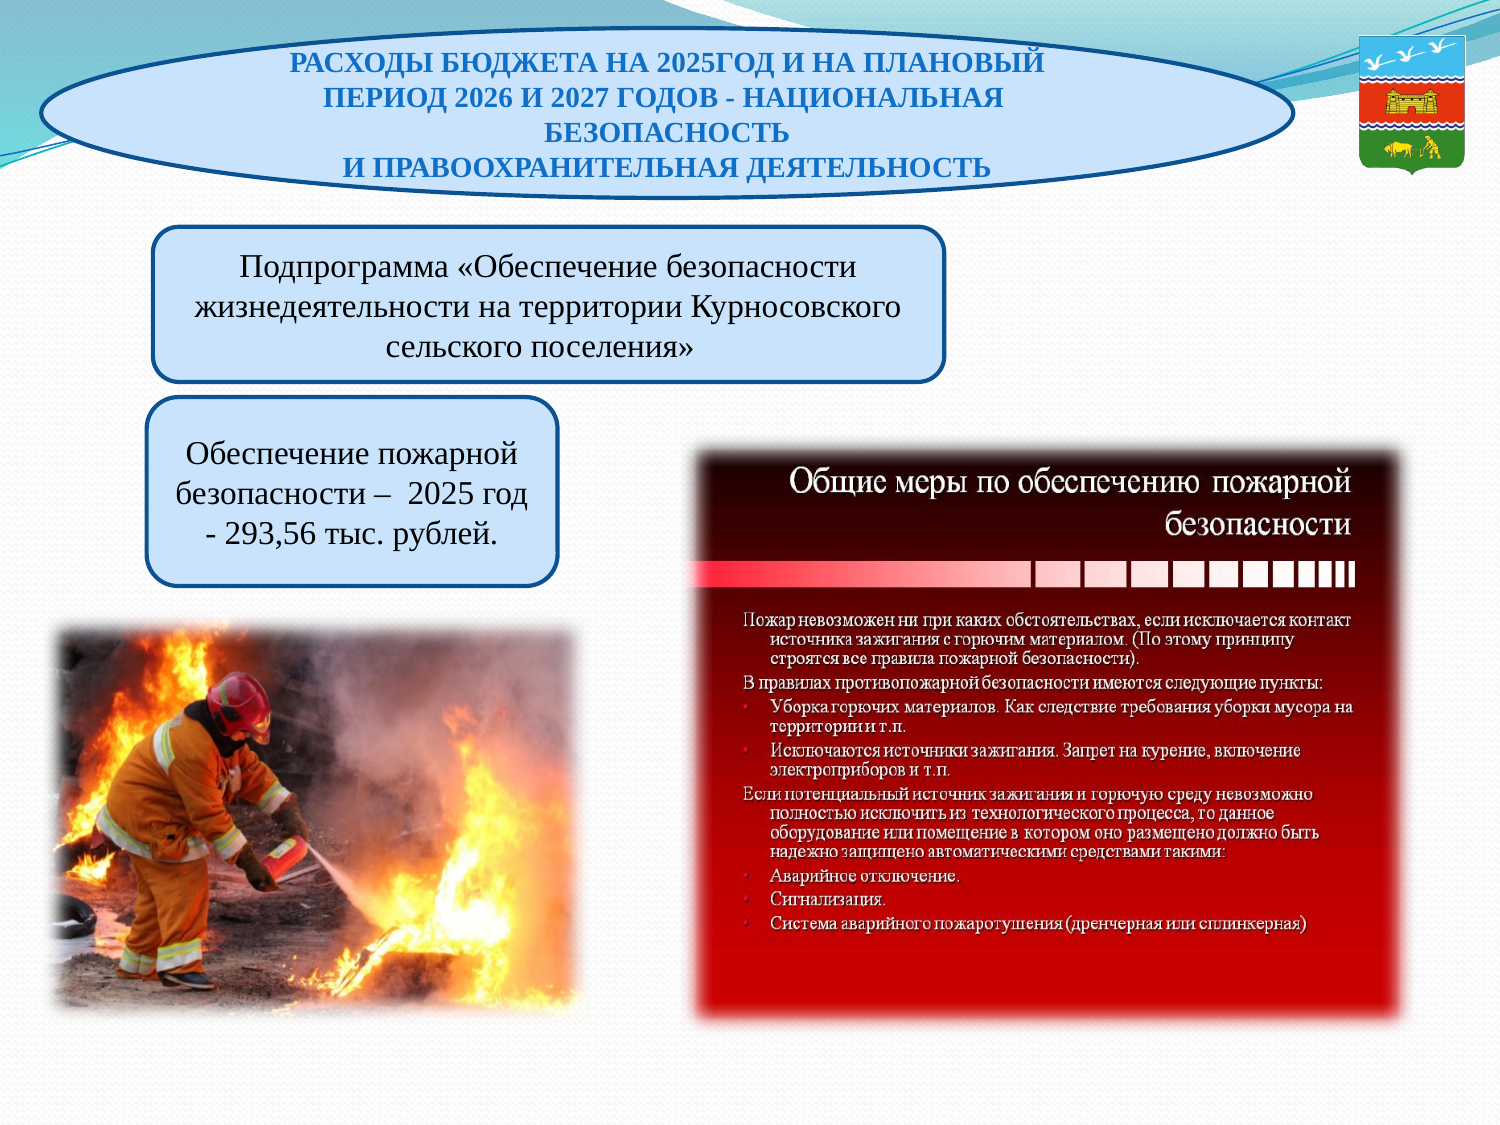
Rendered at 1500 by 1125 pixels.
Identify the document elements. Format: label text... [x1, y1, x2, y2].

picture [1359, 34, 1466, 176]
picture [41, 612, 591, 1024]
picture [679, 433, 1416, 1037]
text_box Обеспечение пожарной безопасности – 2025 год - 293,56 тыс. рублей. [144, 394, 560, 589]
text_box Подпрограмма «Обеспечение безопасности жизнедеятельности на территории Курносовского сельского поселения» [150, 224, 947, 385]
text_box РАСХОДЫ БЮДЖЕТА НА 2025ГОД И НА ПЛАНОВЫЙ ПЕРИОД 2026 И 2027 ГОДОВ - НАЦИОНАЛЬНАЯ БЕЗОПАСНОСТЬ И ПРАВООХРАНИТЕЛЬНАЯ ДЕЯТЕЛЬНОСТЬ [39, 25, 1296, 201]
